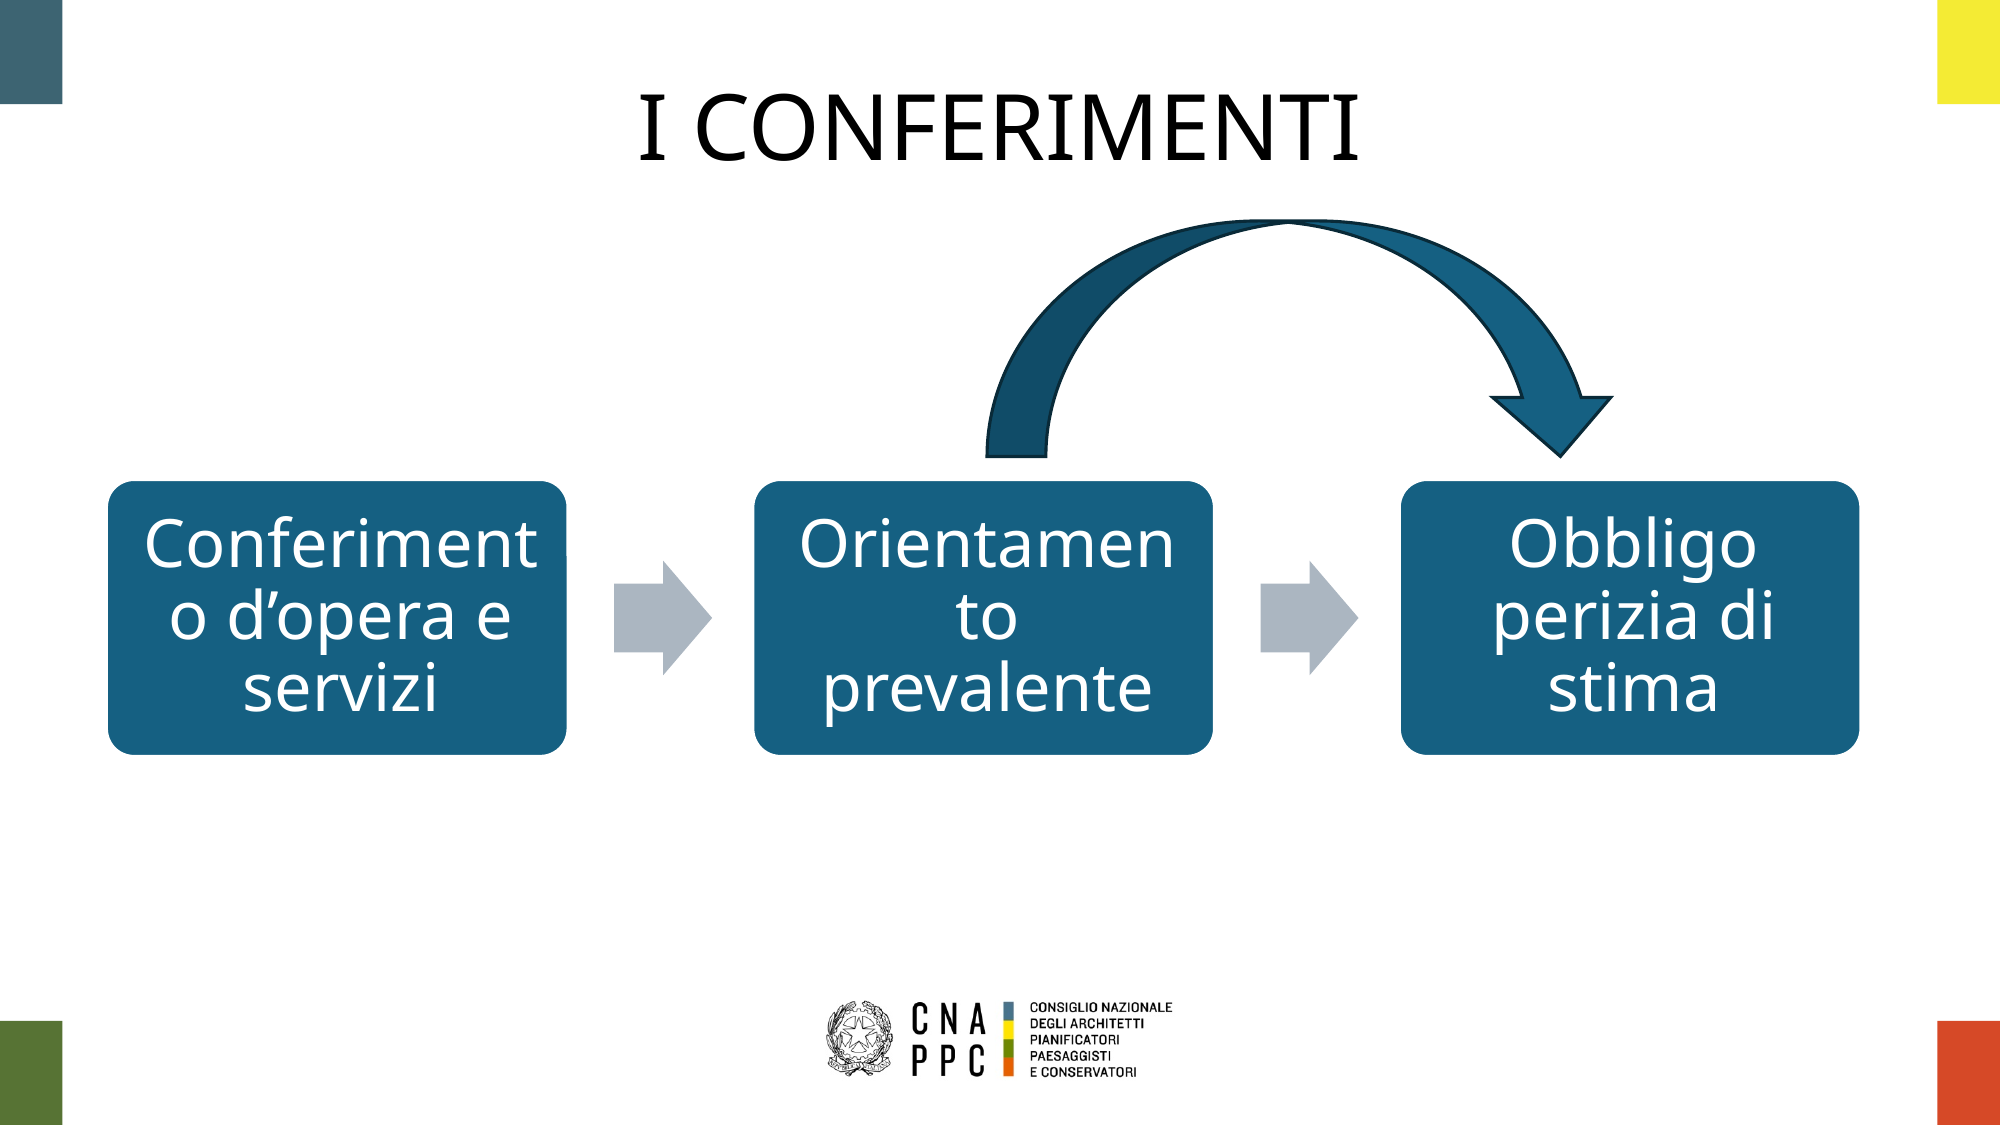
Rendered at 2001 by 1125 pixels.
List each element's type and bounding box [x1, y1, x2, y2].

text_box [0, 0, 2000, 1125]
